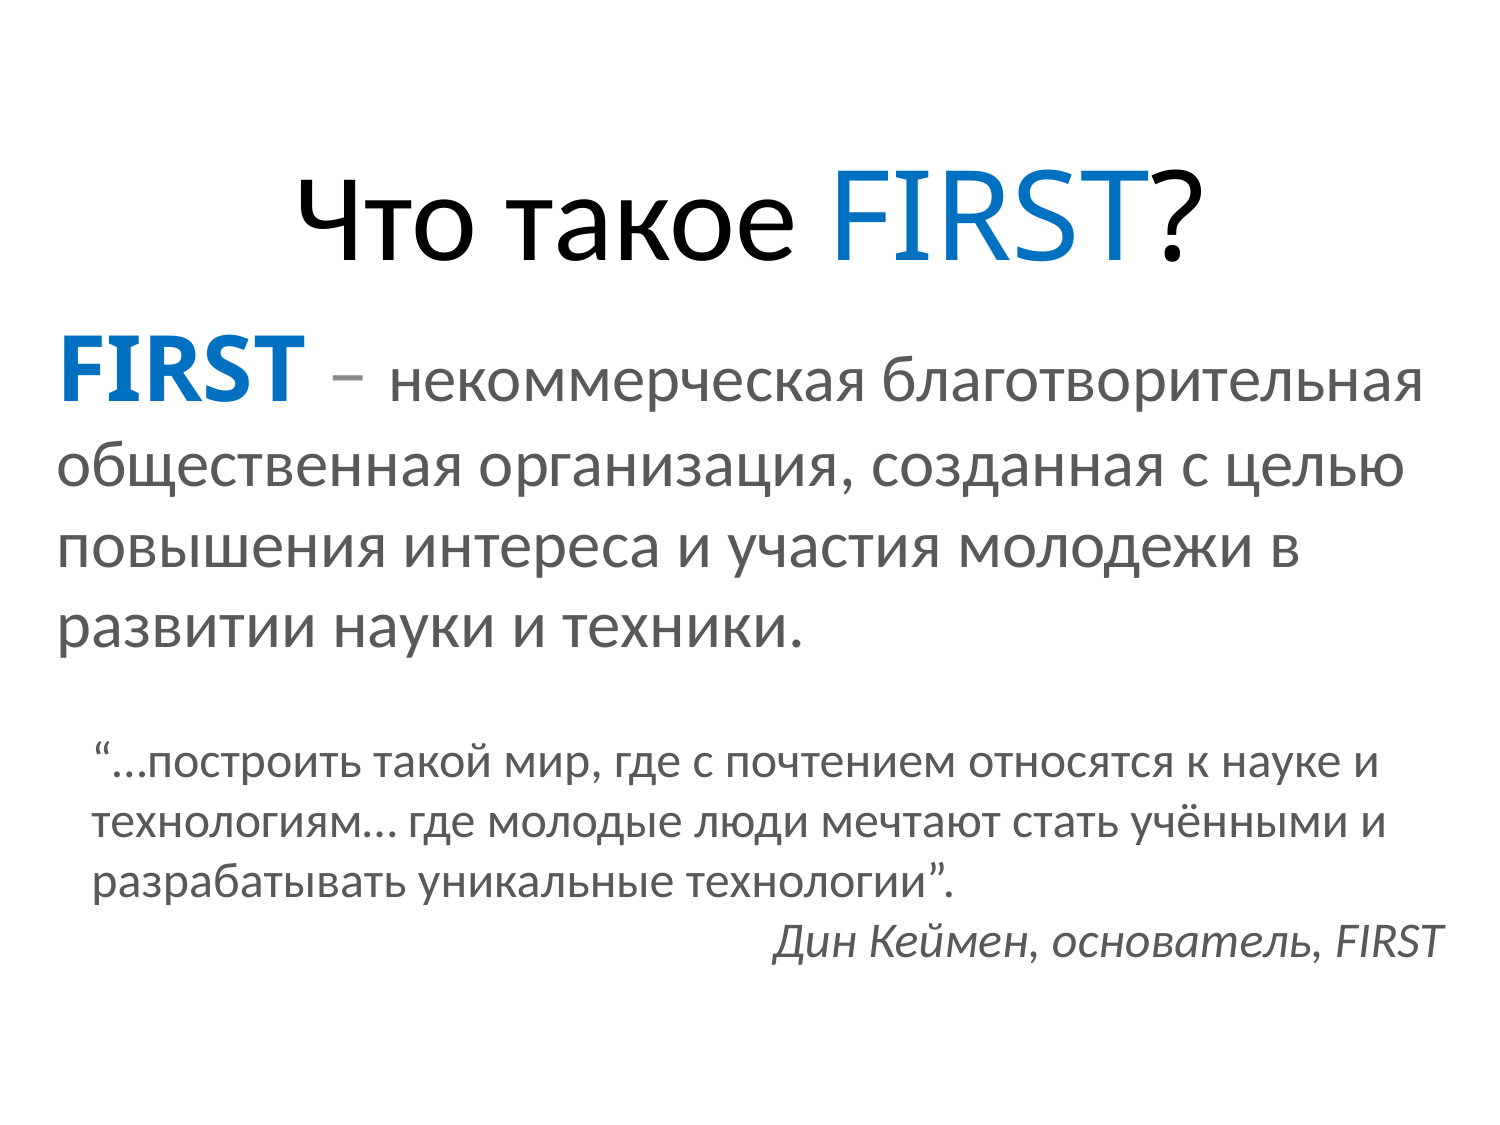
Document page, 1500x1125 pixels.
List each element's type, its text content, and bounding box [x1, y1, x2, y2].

subtitle FIRST – некоммерческая благотворительная общественная организация, созданная с целью повышения интереса и участия молодежи в развитии науки и техники. [41, 302, 1471, 846]
title Что такое FIRST? [112, 90, 1388, 302]
text_box “…построить такой мир, где с почтением относятся к науке и технологиям… где молодые люди мечтают стать учёнными и разрабатывать уникальные технологии”. Дин Кеймен, основатель, FIRST [76, 720, 1459, 1020]
